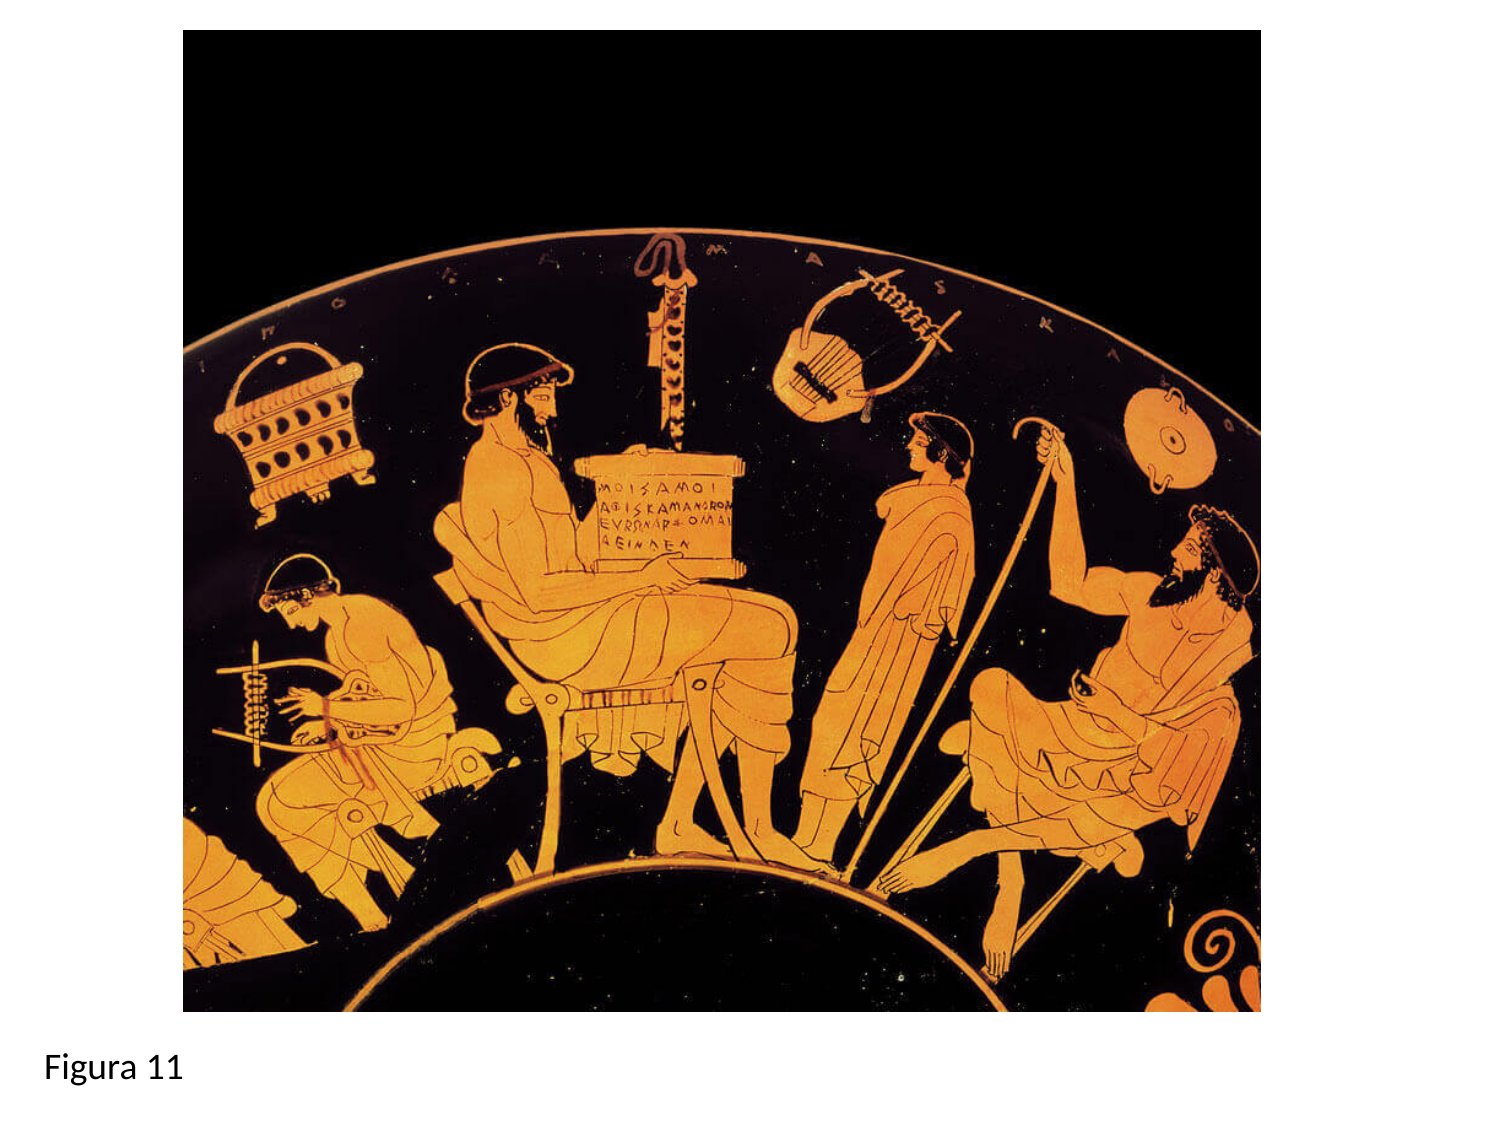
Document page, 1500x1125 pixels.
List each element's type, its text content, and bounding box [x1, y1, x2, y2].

text_box Figura 11 [29, 1034, 691, 1095]
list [182, 30, 1261, 1012]
